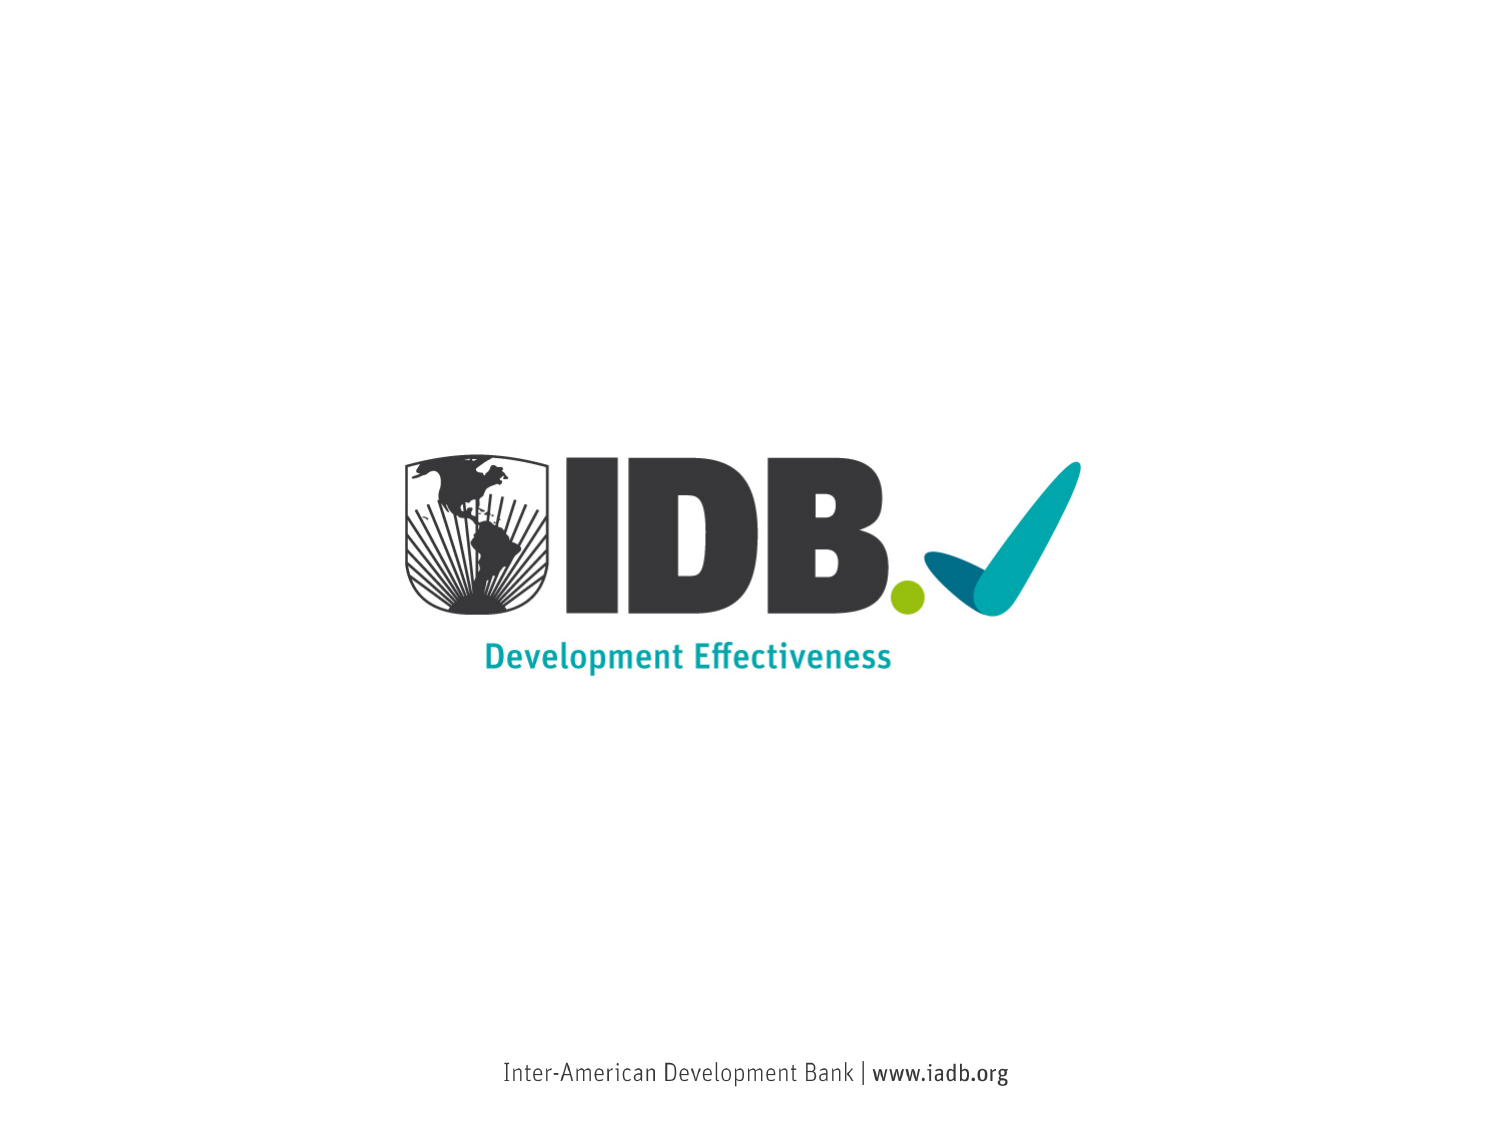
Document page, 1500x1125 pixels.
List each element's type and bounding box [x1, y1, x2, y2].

picture [405, 434, 1095, 691]
picture [497, 1054, 1038, 1088]
